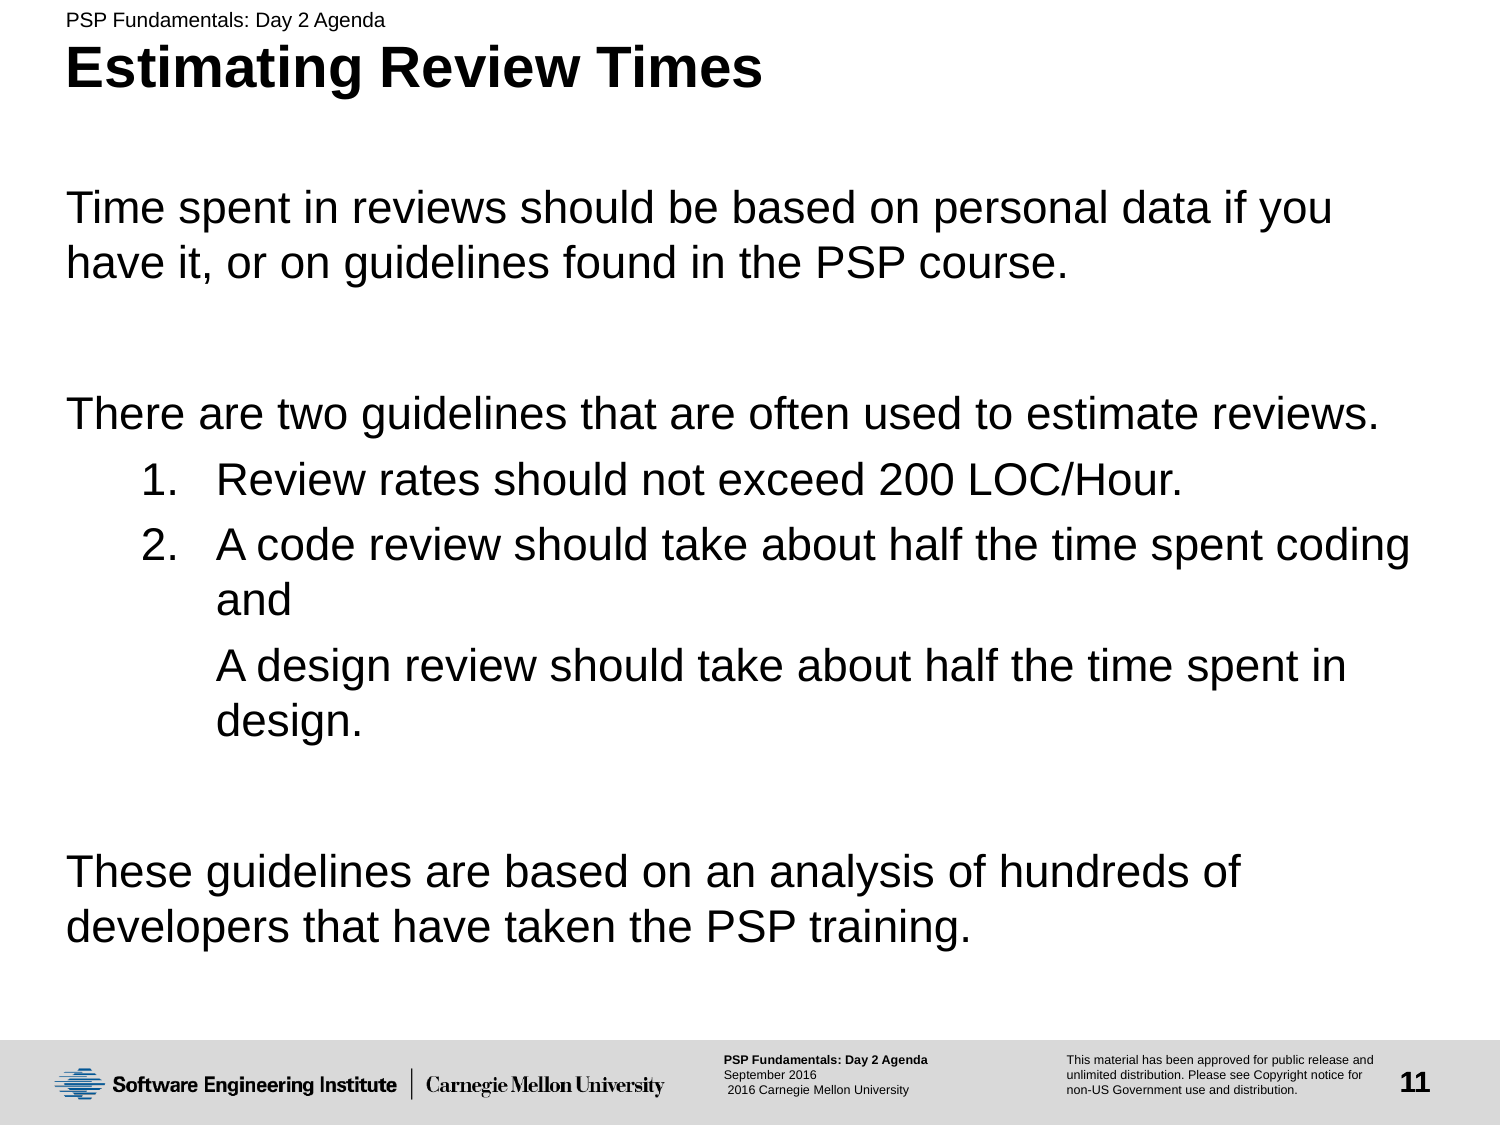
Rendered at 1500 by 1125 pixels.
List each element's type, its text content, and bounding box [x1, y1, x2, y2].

list Time spent in reviews should be based on personal data if you have it, or on guidelines found in the PSP course. There are two guidelines that are often used to estimate reviews. Review rates should not exceed 200 LOC/Hour. A code review should take about half the time spent coding and A design review should take about half the time spent in design. These guidelines are based on an analysis of hundreds of developers that have taken the PSP training. [65, 177, 1431, 1000]
picture [46, 1061, 673, 1104]
title Estimating Review Times [65, 37, 1430, 148]
